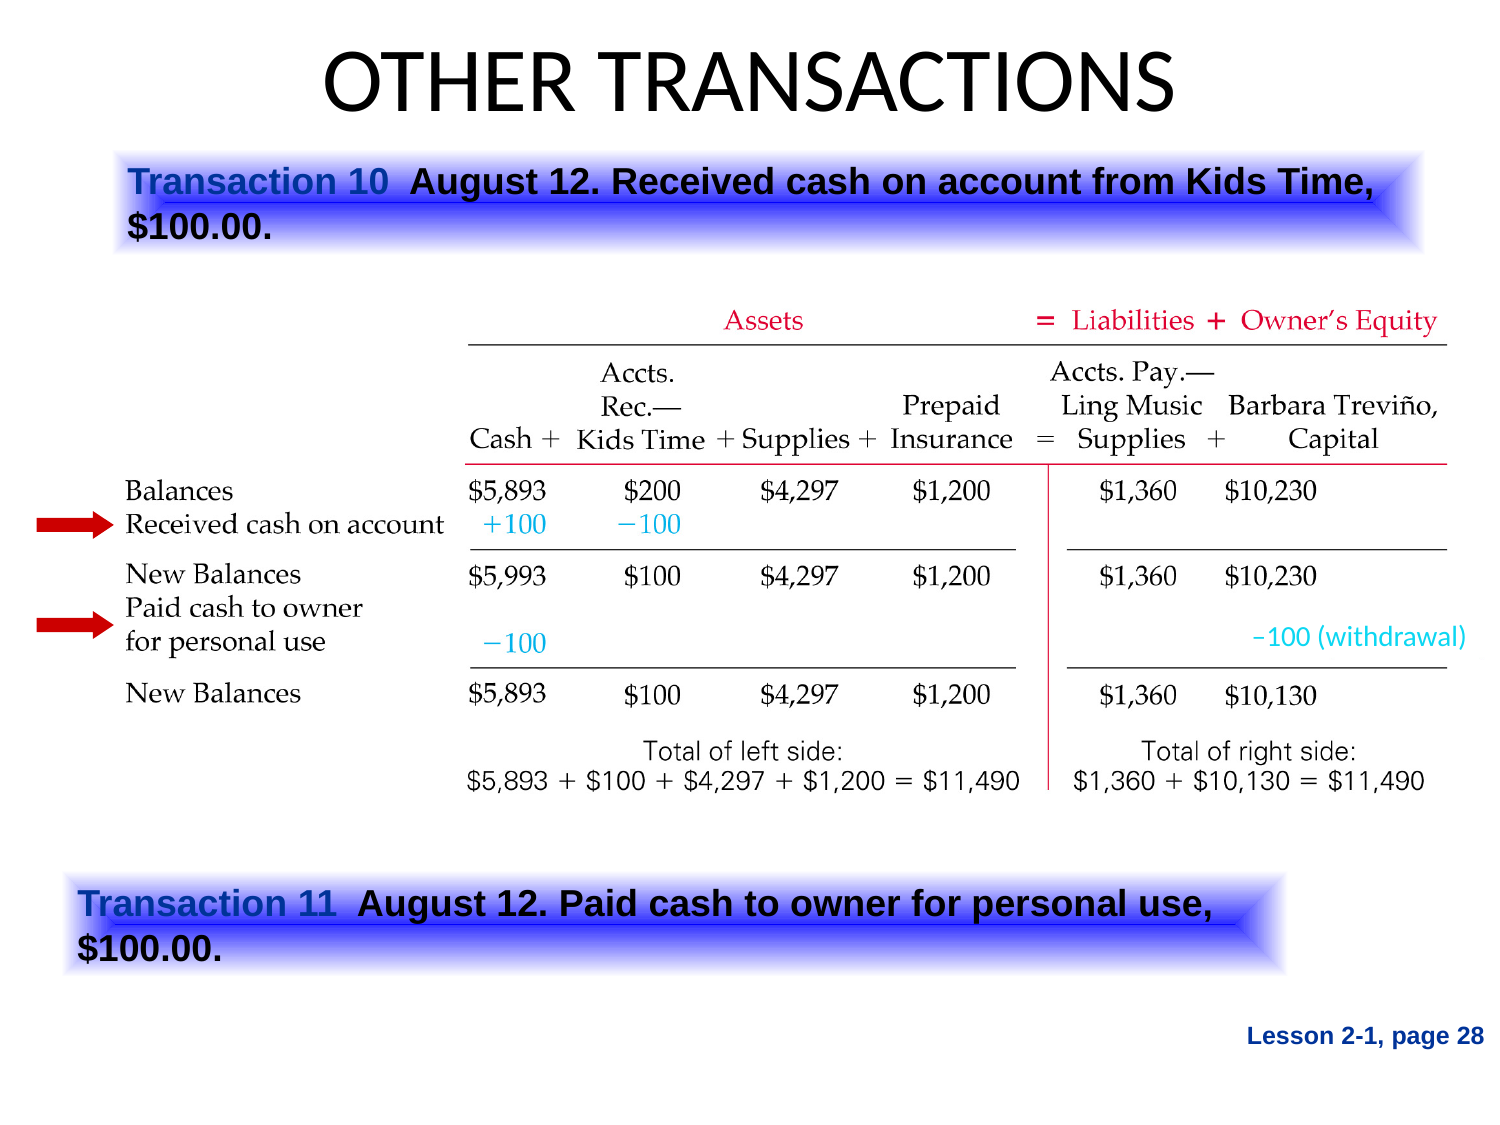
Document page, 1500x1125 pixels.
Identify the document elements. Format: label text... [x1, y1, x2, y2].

text_box [37, 612, 113, 638]
text_box [37, 512, 113, 538]
title OTHER TRANSACTIONS [0, 0, 1500, 150]
text_box Transaction 11 August 12. Paid cash to owner for personal use, $100.00. [62, 871, 1288, 977]
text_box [124, 302, 1492, 811]
text_box Transaction 10 August 12. Received cash on account from Kids Time, $100.00. [112, 149, 1425, 255]
text_box Lesson 2-1, page 28 [1232, 1012, 1500, 1058]
